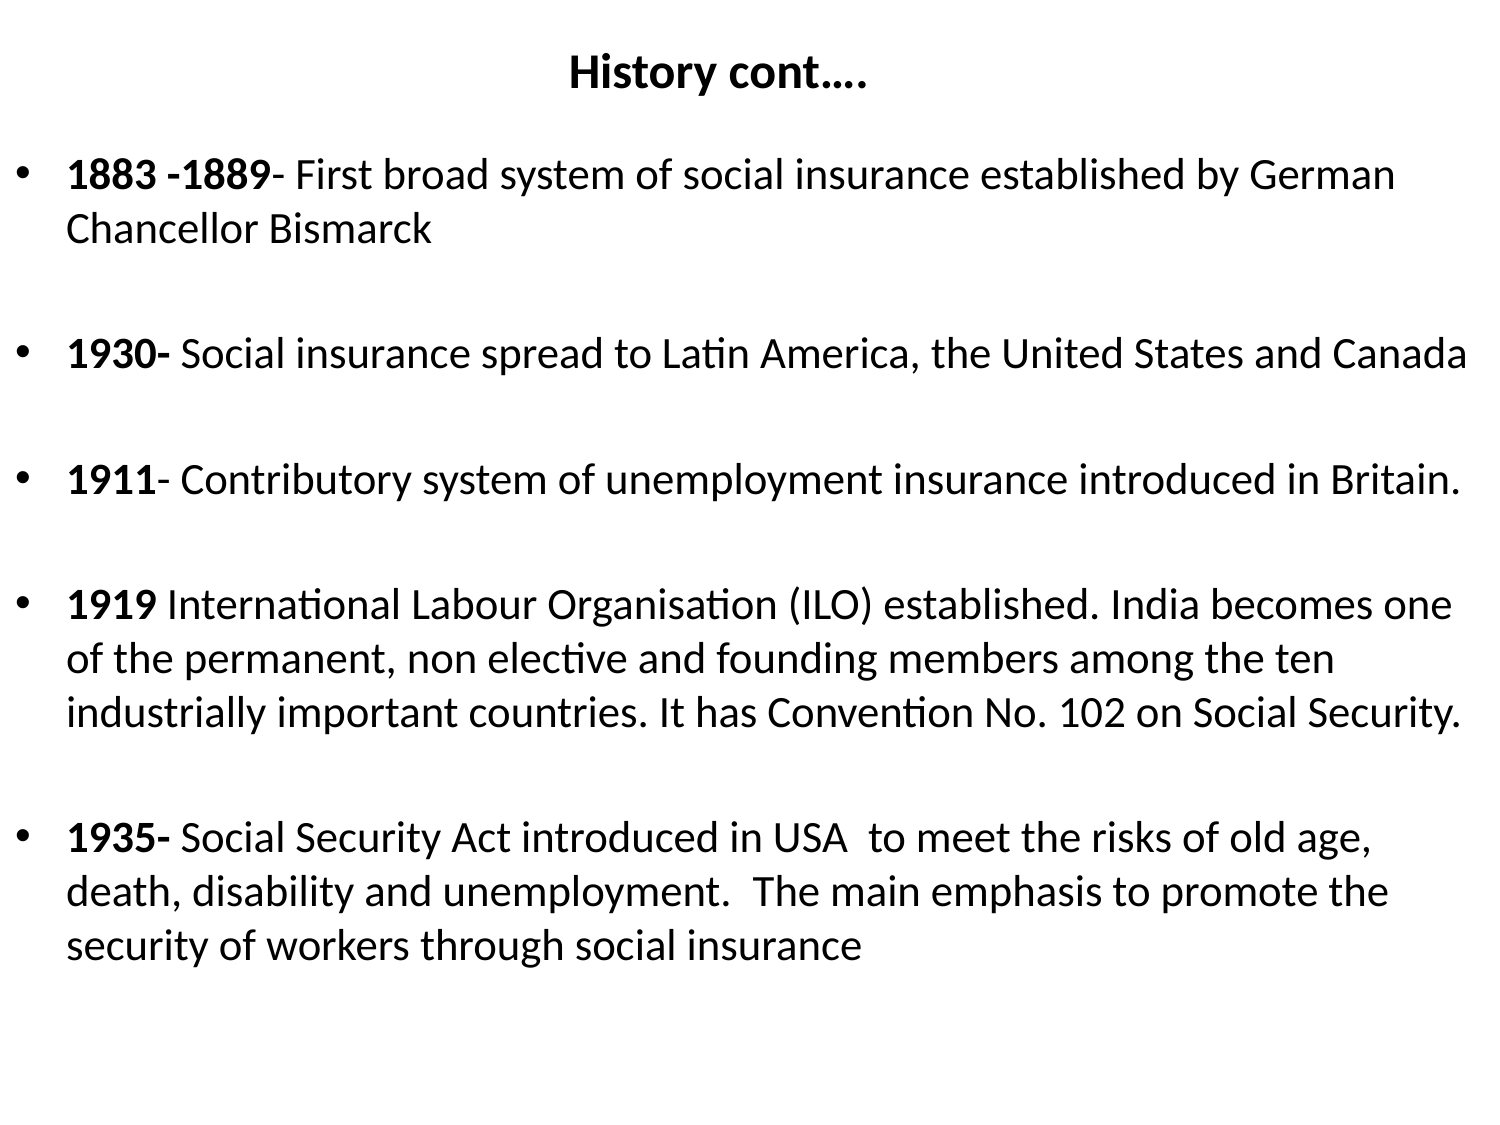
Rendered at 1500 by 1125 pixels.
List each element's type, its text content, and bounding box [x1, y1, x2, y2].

title History cont…. [0, 0, 1438, 137]
list 1883 -1889- First broad system of social insurance established by German Chancellor Bismarck 1930- Social insurance spread to Latin America, the United States and Canada 1911- Contributory system of unemployment insurance introduced in Britain. 1919 International Labour Organisation (ILO) established. India becomes one of the permanent, non elective and founding members among the ten industrially important countries. It has Convention No. 102 on Social Security. 1935- Social Security Act introduced in USA to meet the risks of old age, death, disability and unemployment. The main emphasis to promote the security of workers through social insurance [0, 137, 1500, 1100]
